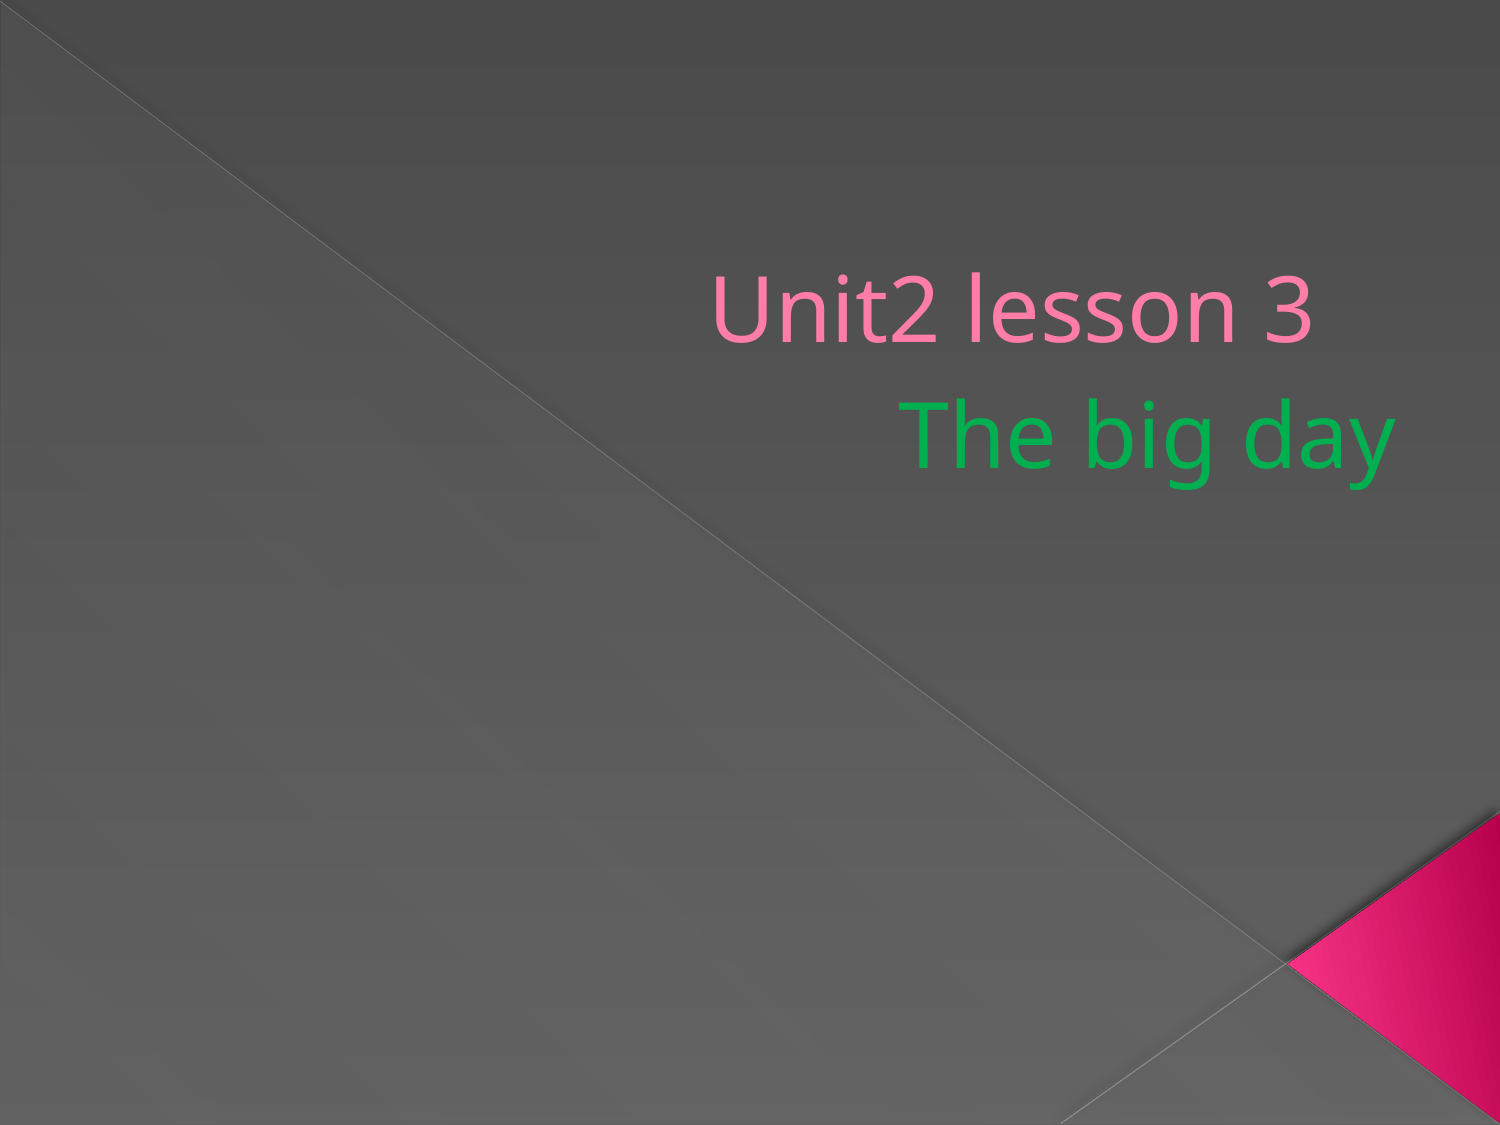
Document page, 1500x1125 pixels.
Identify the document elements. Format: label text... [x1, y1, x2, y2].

title Unit2 lesson 3 [88, 127, 1412, 369]
subtitle The big day [88, 369, 1412, 657]
